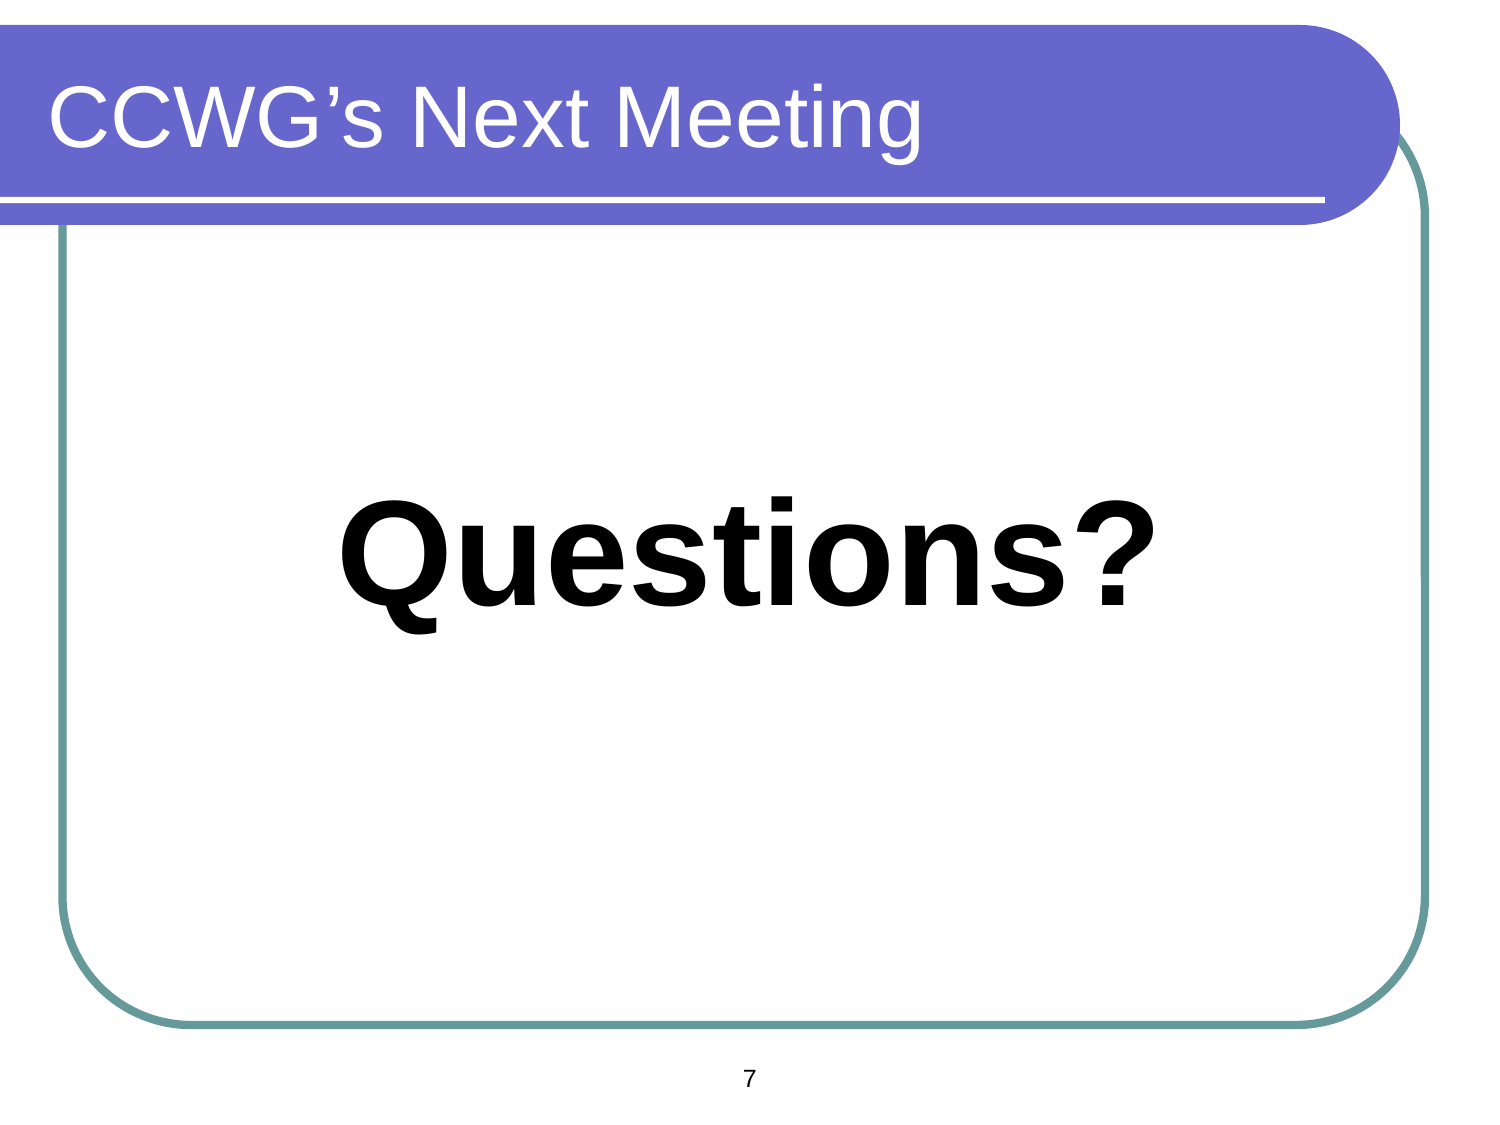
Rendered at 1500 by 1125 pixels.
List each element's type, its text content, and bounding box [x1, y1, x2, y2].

title CCWG’s Next Meeting [31, 37, 1348, 188]
list Questions? [99, 237, 1401, 1101]
footer 7 [512, 1024, 988, 1101]
